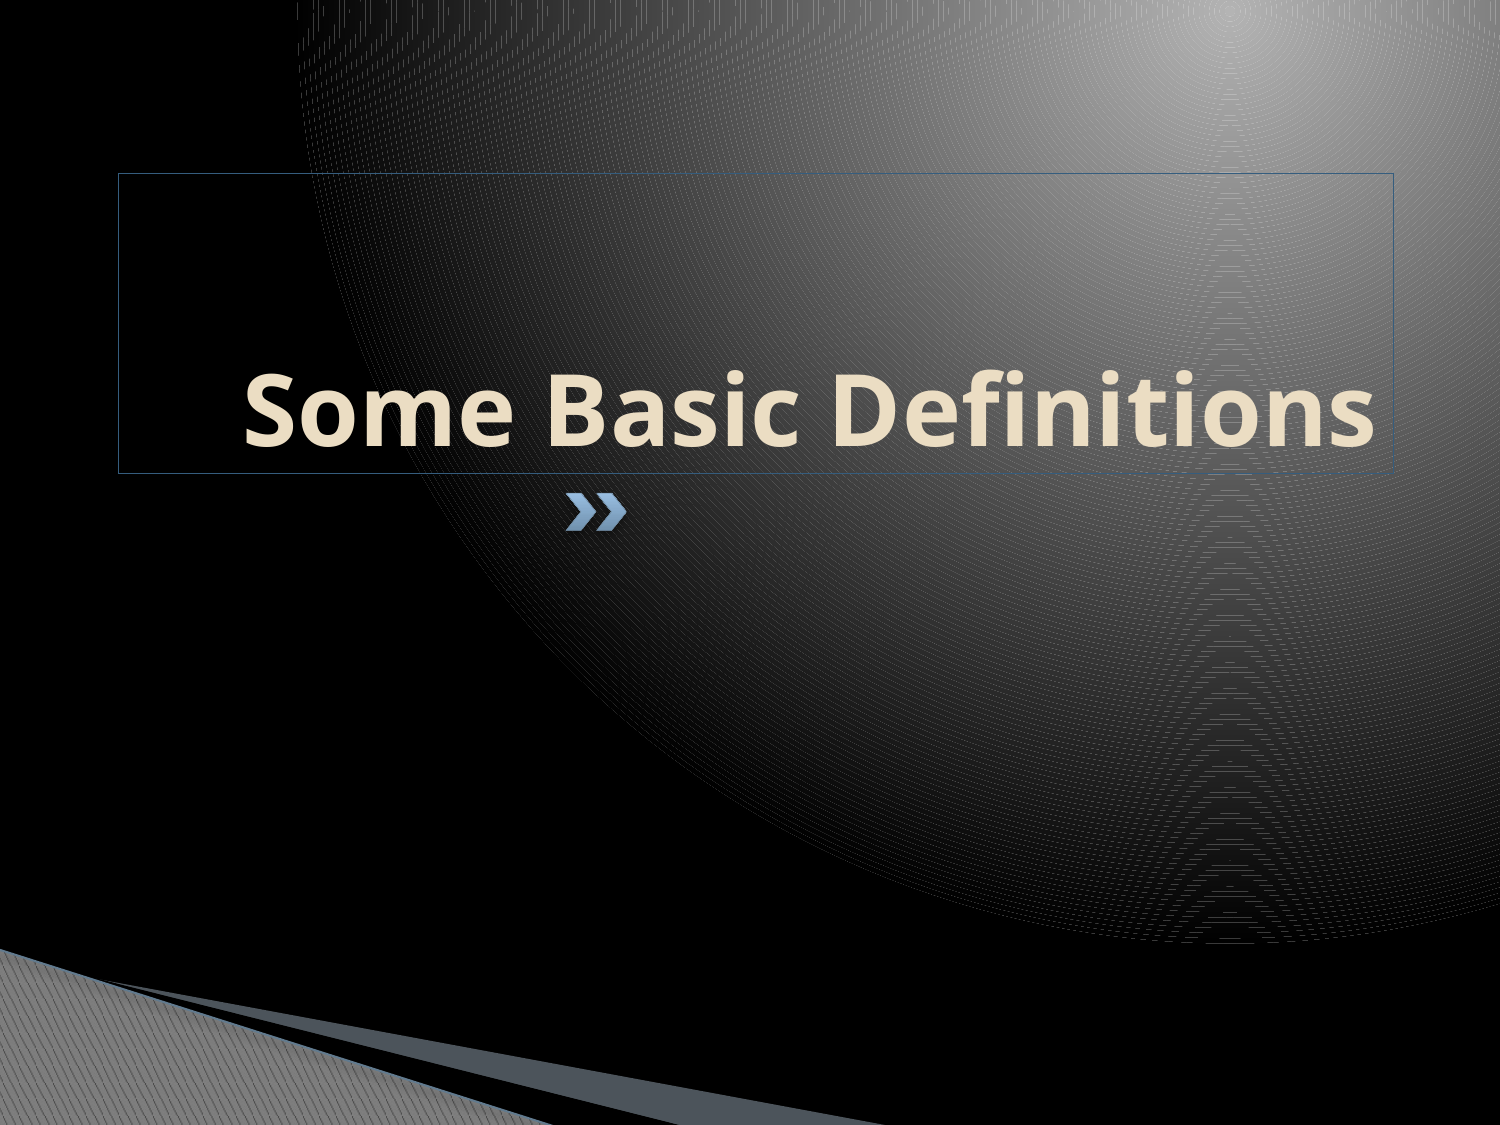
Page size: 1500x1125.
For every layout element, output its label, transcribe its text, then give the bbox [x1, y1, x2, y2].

picture [0, 952, 543, 1125]
title Some Basic Definitions [118, 173, 1394, 474]
